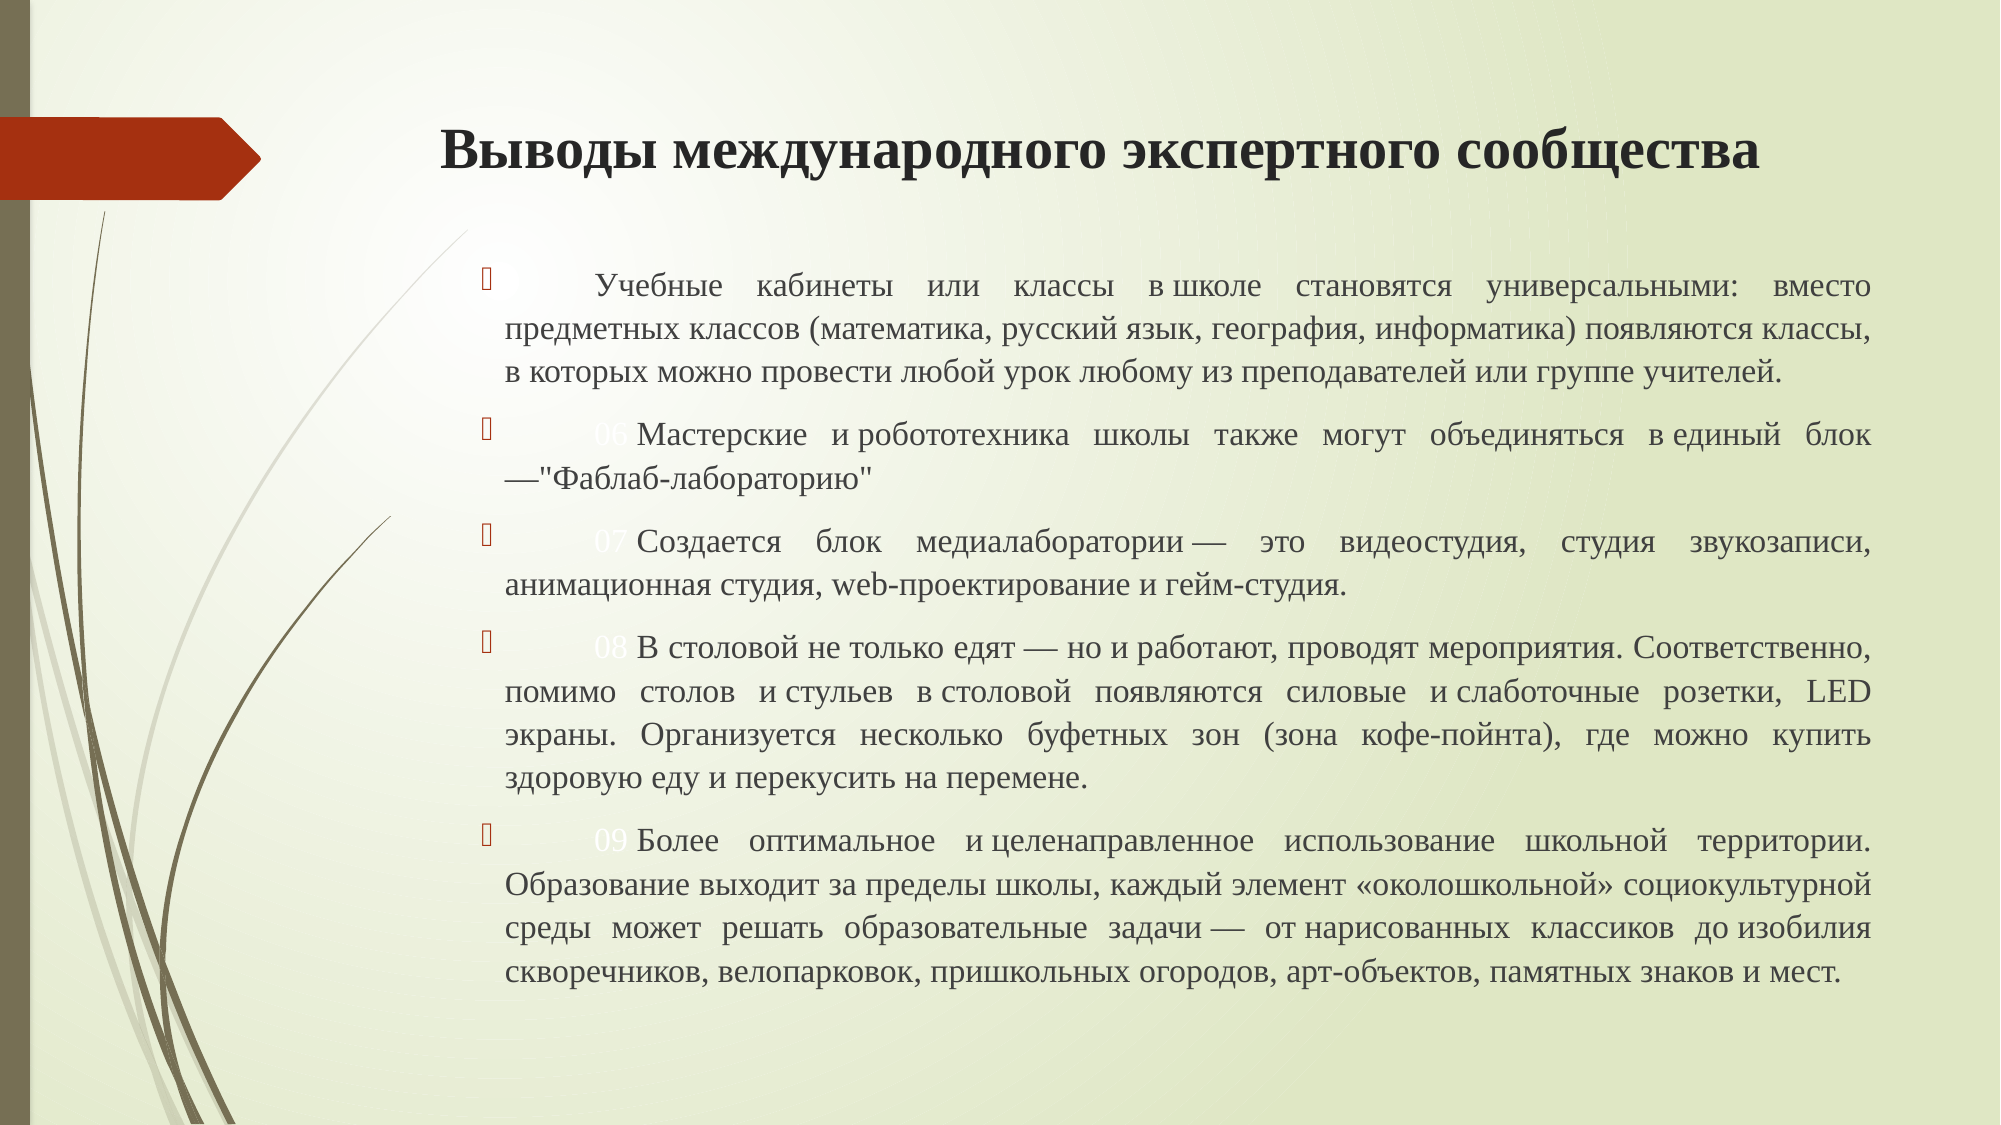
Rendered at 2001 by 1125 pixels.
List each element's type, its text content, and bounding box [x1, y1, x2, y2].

list Учебные кабинеты или классы в школе становятся универсальными: вместо предметных классов (математика, русский язык, география, информатика) появляются классы, в которых можно провести любой урок любому из преподавателей или группе учителей. 06 Мастерские и робототехника школы также могут объединяться в единый блок —"Фаблаб-лабораторию" 07 Создается блок медиалаборатории — это видеостудия, студия звукозаписи, анимационная студия, web-проектирование и гейм-студия. 08 В столовой не только едят — но и работают, проводят мероприятия. Соответственно, помимо столов и стульев в столовой появляются силовые и слаботочные розетки, LED экраны. Организуется несколько буфетных зон (зона кофе-пойнта), где можно купить здоровую еду и перекусить на перемене. 09 Более оптимальное и целенаправленное использование школьной территории. Образование выходит за пределы школы, каждый элемент «околошкольной» социокультурной среды может решать образовательные задачи — от нарисованных классиков до изобилия скворечников, велопарковок, пришкольных огородов, арт-объектов, памятных знаков и мест. [424, 251, 1888, 1076]
title Выводы международного экспертного сообщества [425, 102, 1888, 226]
